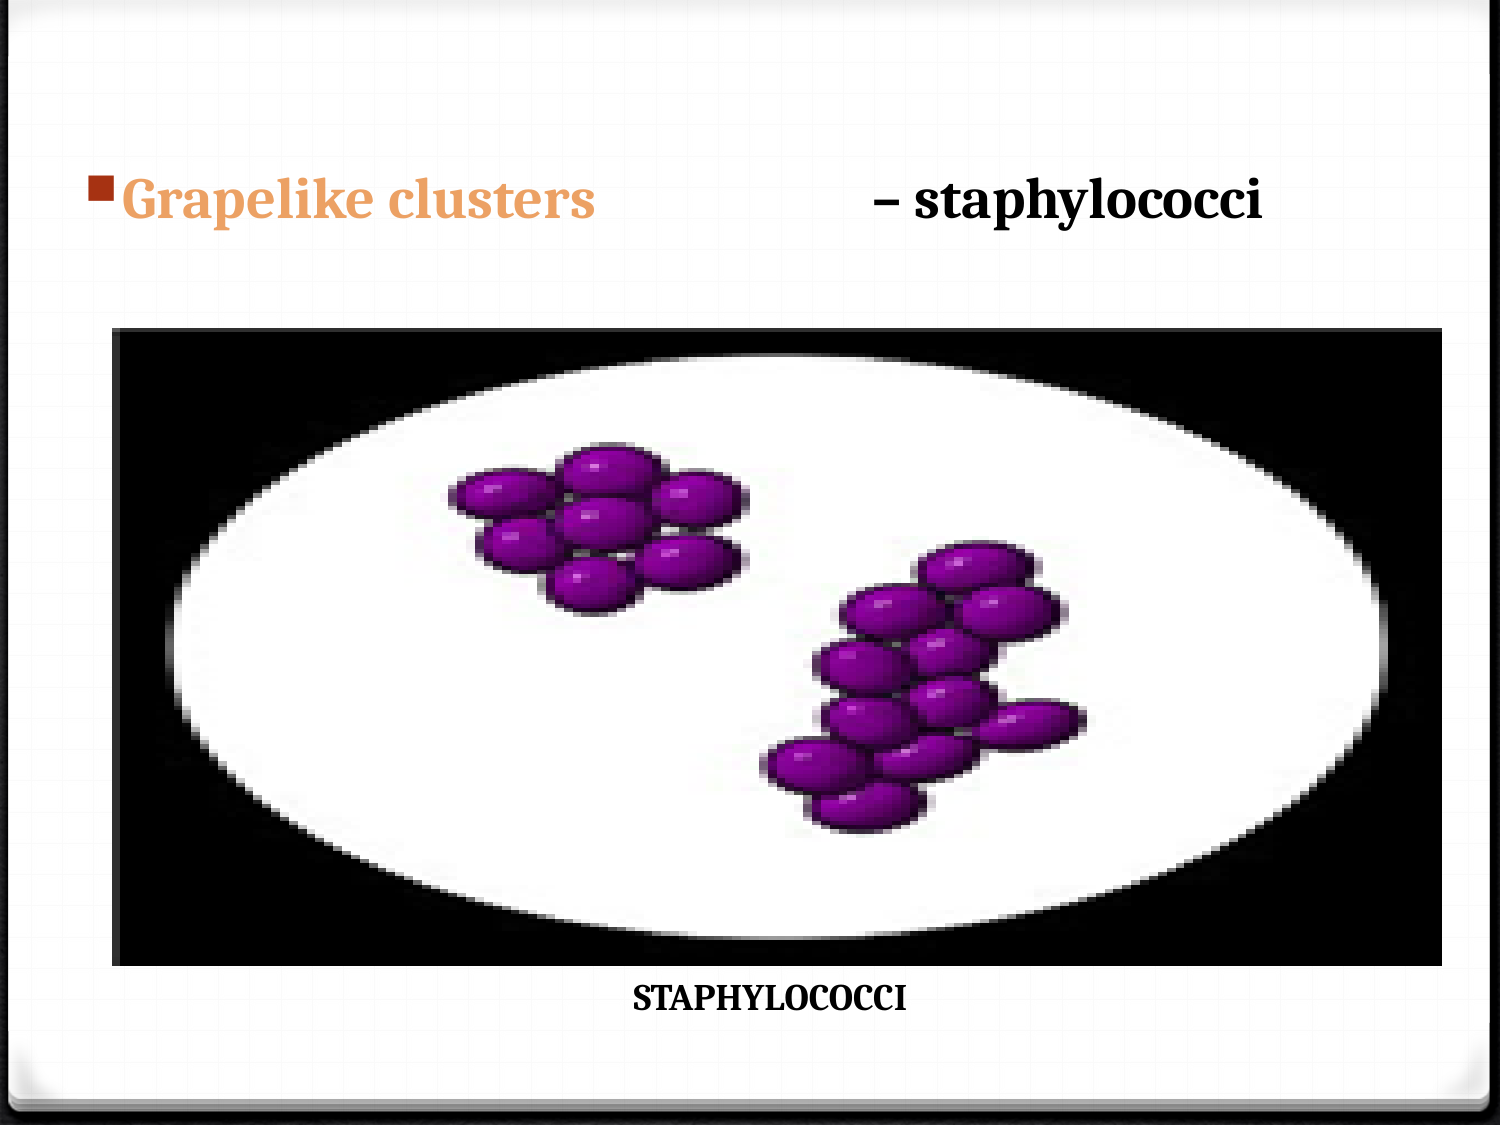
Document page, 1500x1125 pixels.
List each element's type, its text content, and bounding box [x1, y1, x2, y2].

picture [0, 0, 1500, 1125]
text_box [112, 327, 1442, 1036]
text_box Grapelike clusters – staphylococci [70, 152, 1421, 312]
